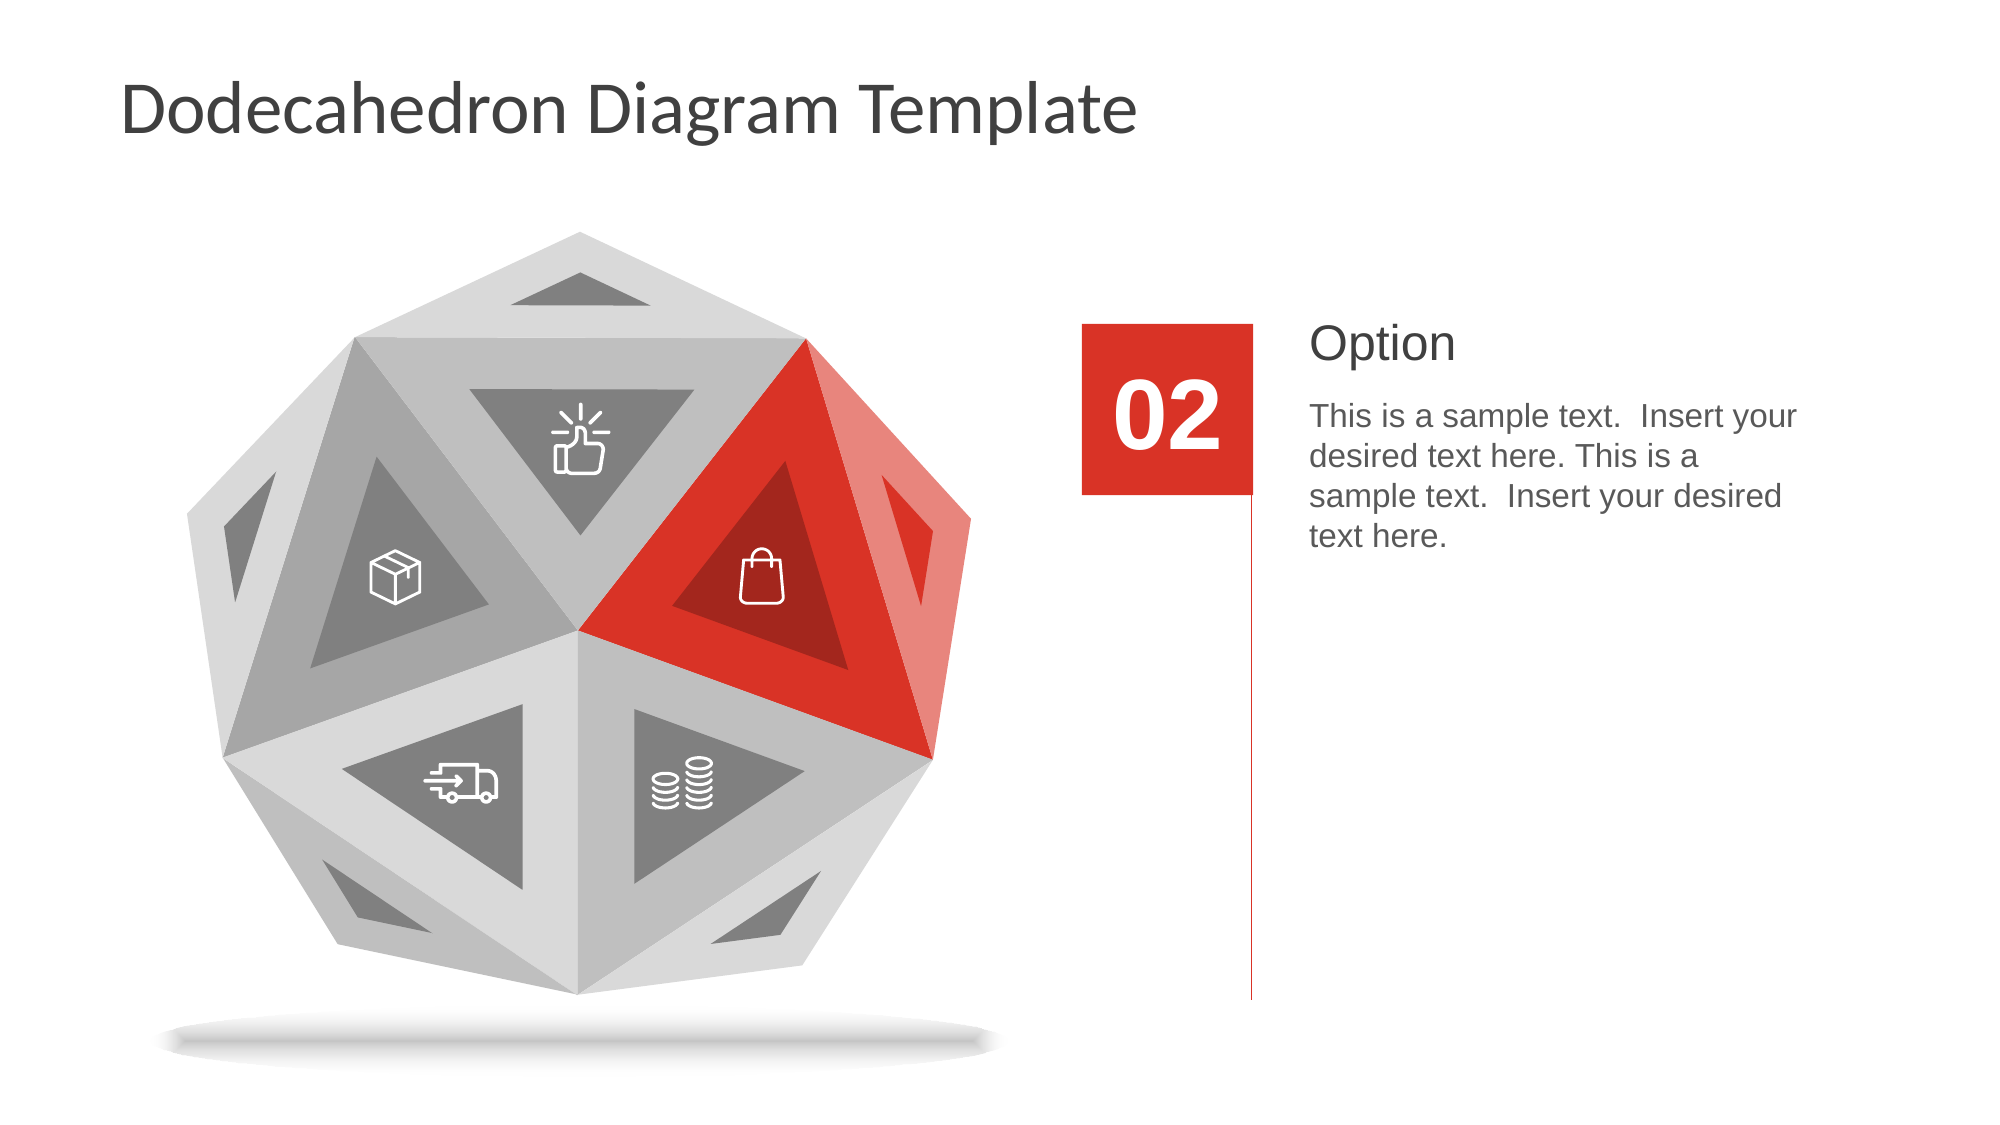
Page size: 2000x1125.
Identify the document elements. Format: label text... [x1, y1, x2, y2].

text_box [186, 231, 972, 996]
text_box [423, 762, 499, 804]
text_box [550, 402, 611, 476]
text_box [149, 1004, 1009, 1077]
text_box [1081, 302, 1816, 1000]
title Dodecahedron Diagram Template [99, 45, 1900, 162]
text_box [651, 755, 714, 810]
